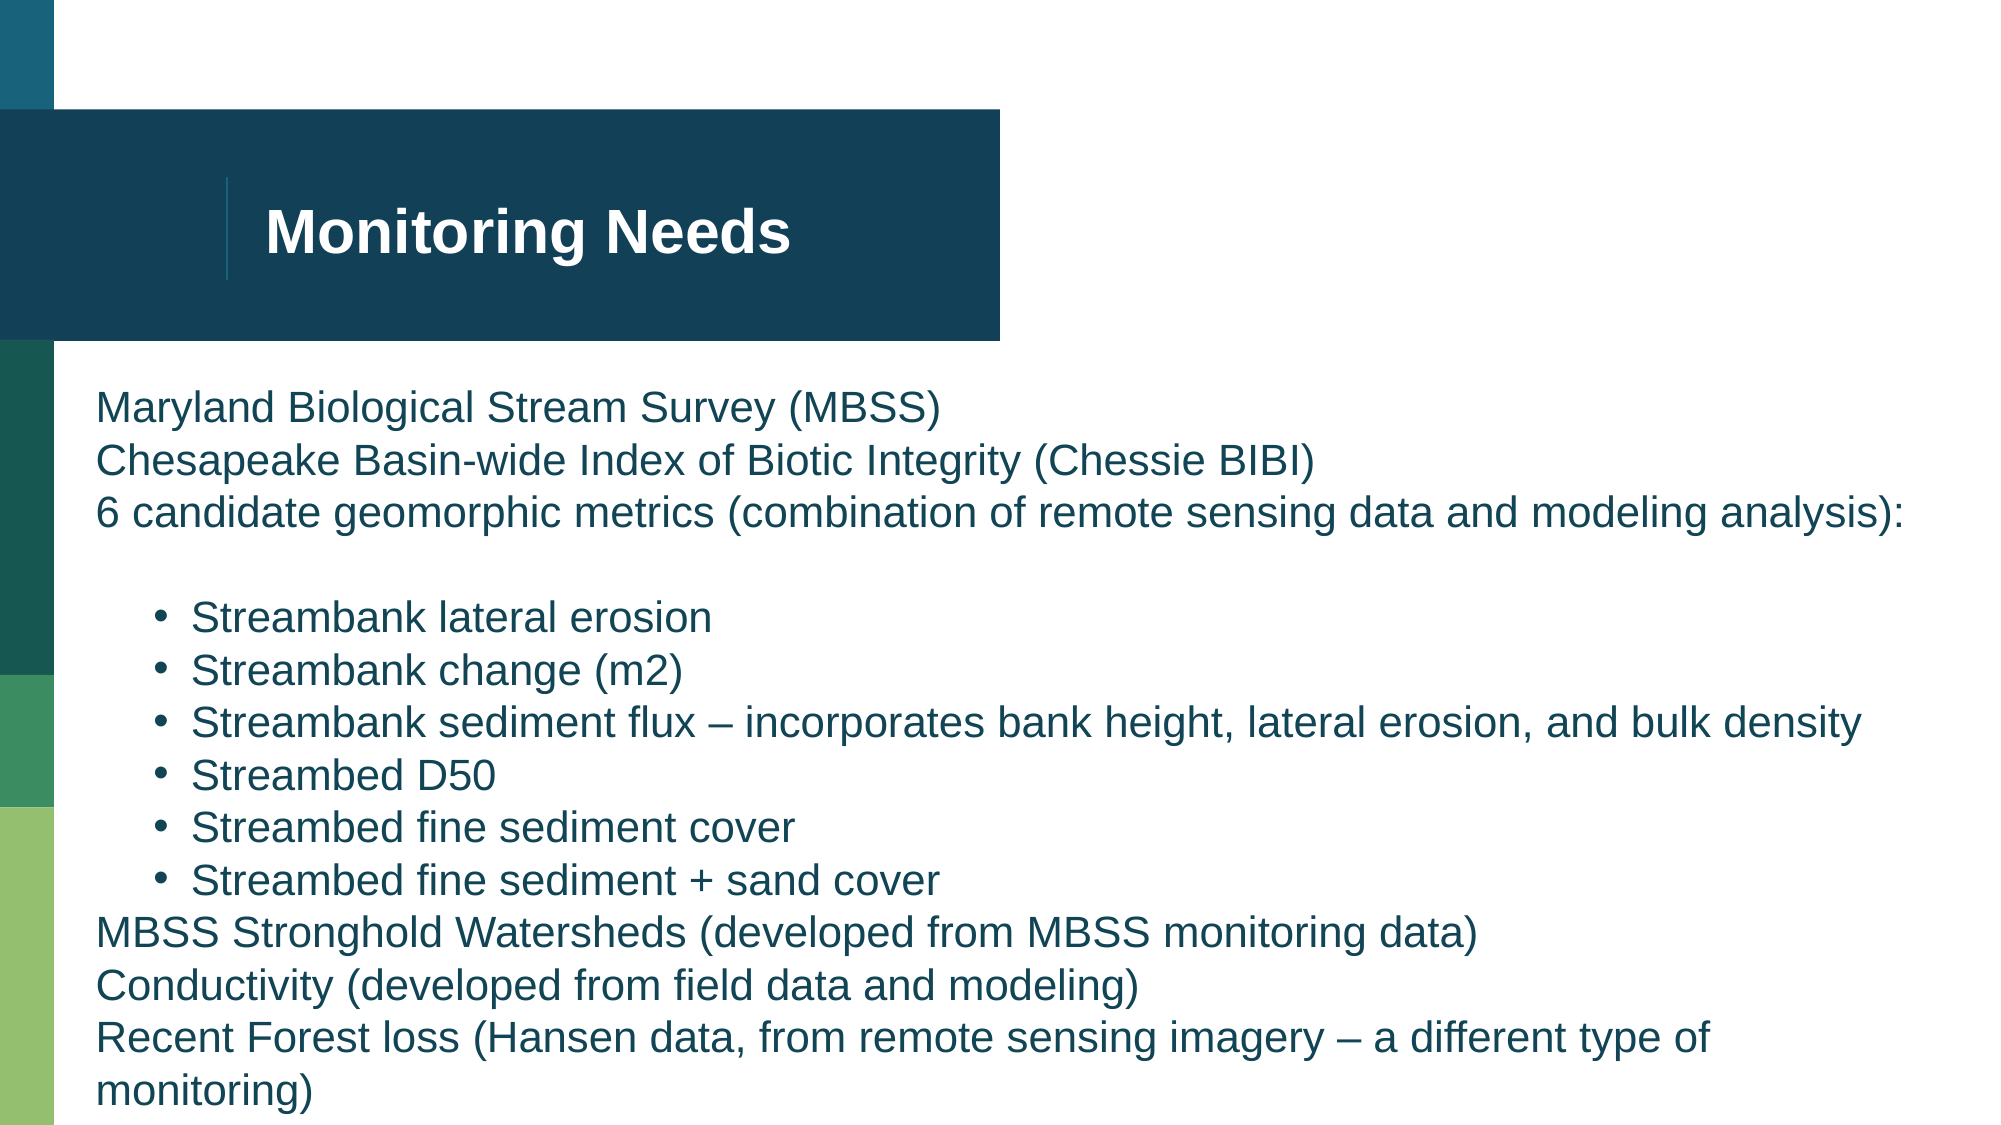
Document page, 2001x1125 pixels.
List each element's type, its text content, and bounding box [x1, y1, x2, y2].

title Monitoring Needs [250, 116, 953, 342]
list Maryland Biological Stream Survey (MBSS) Chesapeake Basin-wide Index of Biotic Integrity (Chessie BIBI) 6 candidate geomorphic metrics (combination of remote sensing data and modeling analysis): Streambank lateral erosion Streambank change (m2) Streambank sediment flux – incorporates bank height, lateral erosion, and bulk density Streambed D50 Streambed fine sediment cover Streambed fine sediment + sand cover MBSS Stronghold Watersheds (developed from MBSS monitoring data) Conductivity (developed from field data and modeling) Recent Forest loss (Hansen data, from remote sensing imagery – a different type of monitoring) [80, 364, 1923, 1055]
